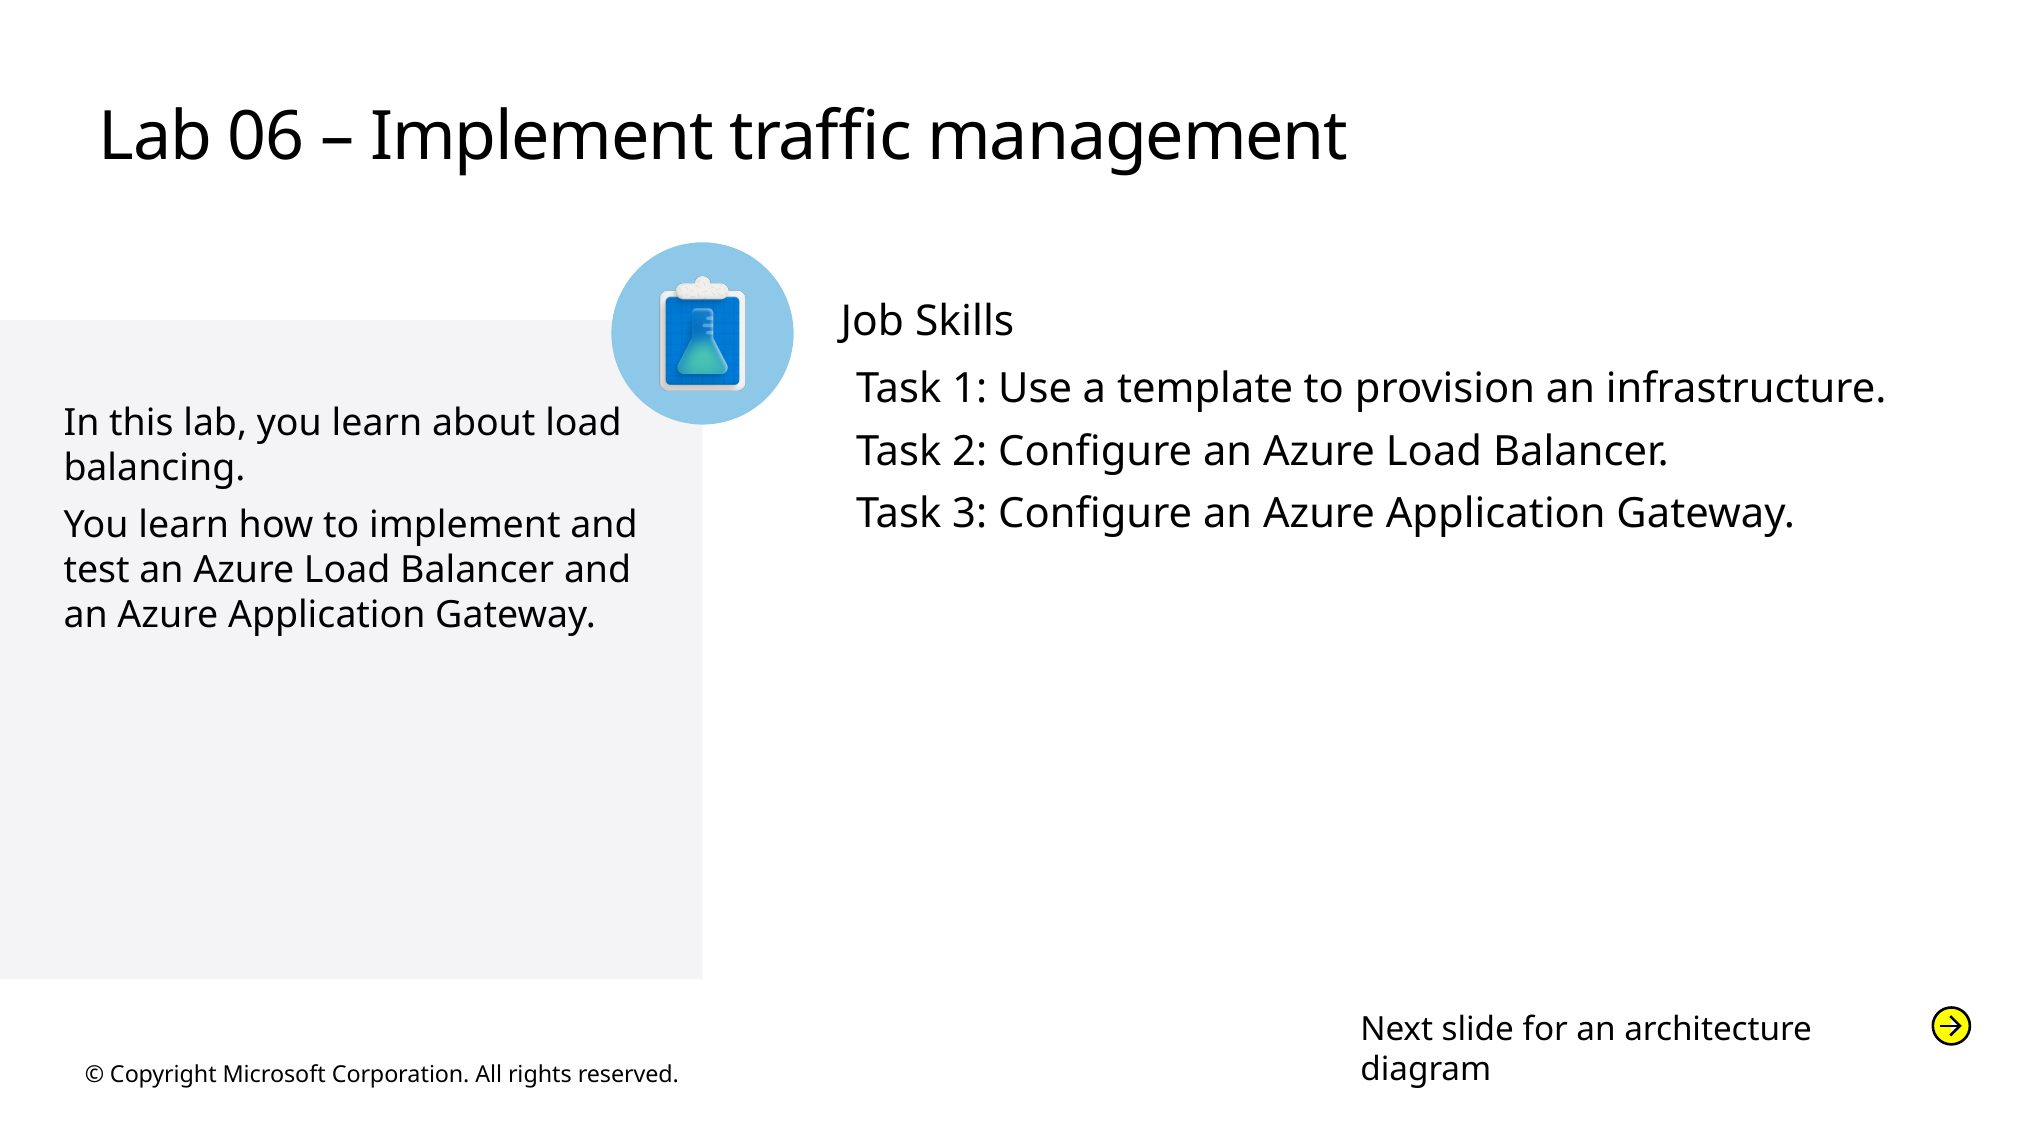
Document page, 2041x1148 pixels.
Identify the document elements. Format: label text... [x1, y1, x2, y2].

text_box Next slide for an architecture diagram [1360, 1007, 1920, 1088]
picture [645, 276, 760, 391]
text_box [1932, 1007, 1970, 1045]
title Lab 06 – Implement traffic management [98, 86, 2019, 169]
text_box Task 1: Use a template to provision an infrastructure. Task 2: Configure an Azure Load Balancer. Task 3: Configure an Azure Application Gateway. [825, 337, 1957, 839]
text_box In this lab, you learn about load balancing. You learn how to implement and test an Azure Load Balancer and an Azure Application Gateway. [63, 397, 646, 839]
text_box Job Skills [825, 285, 1846, 351]
